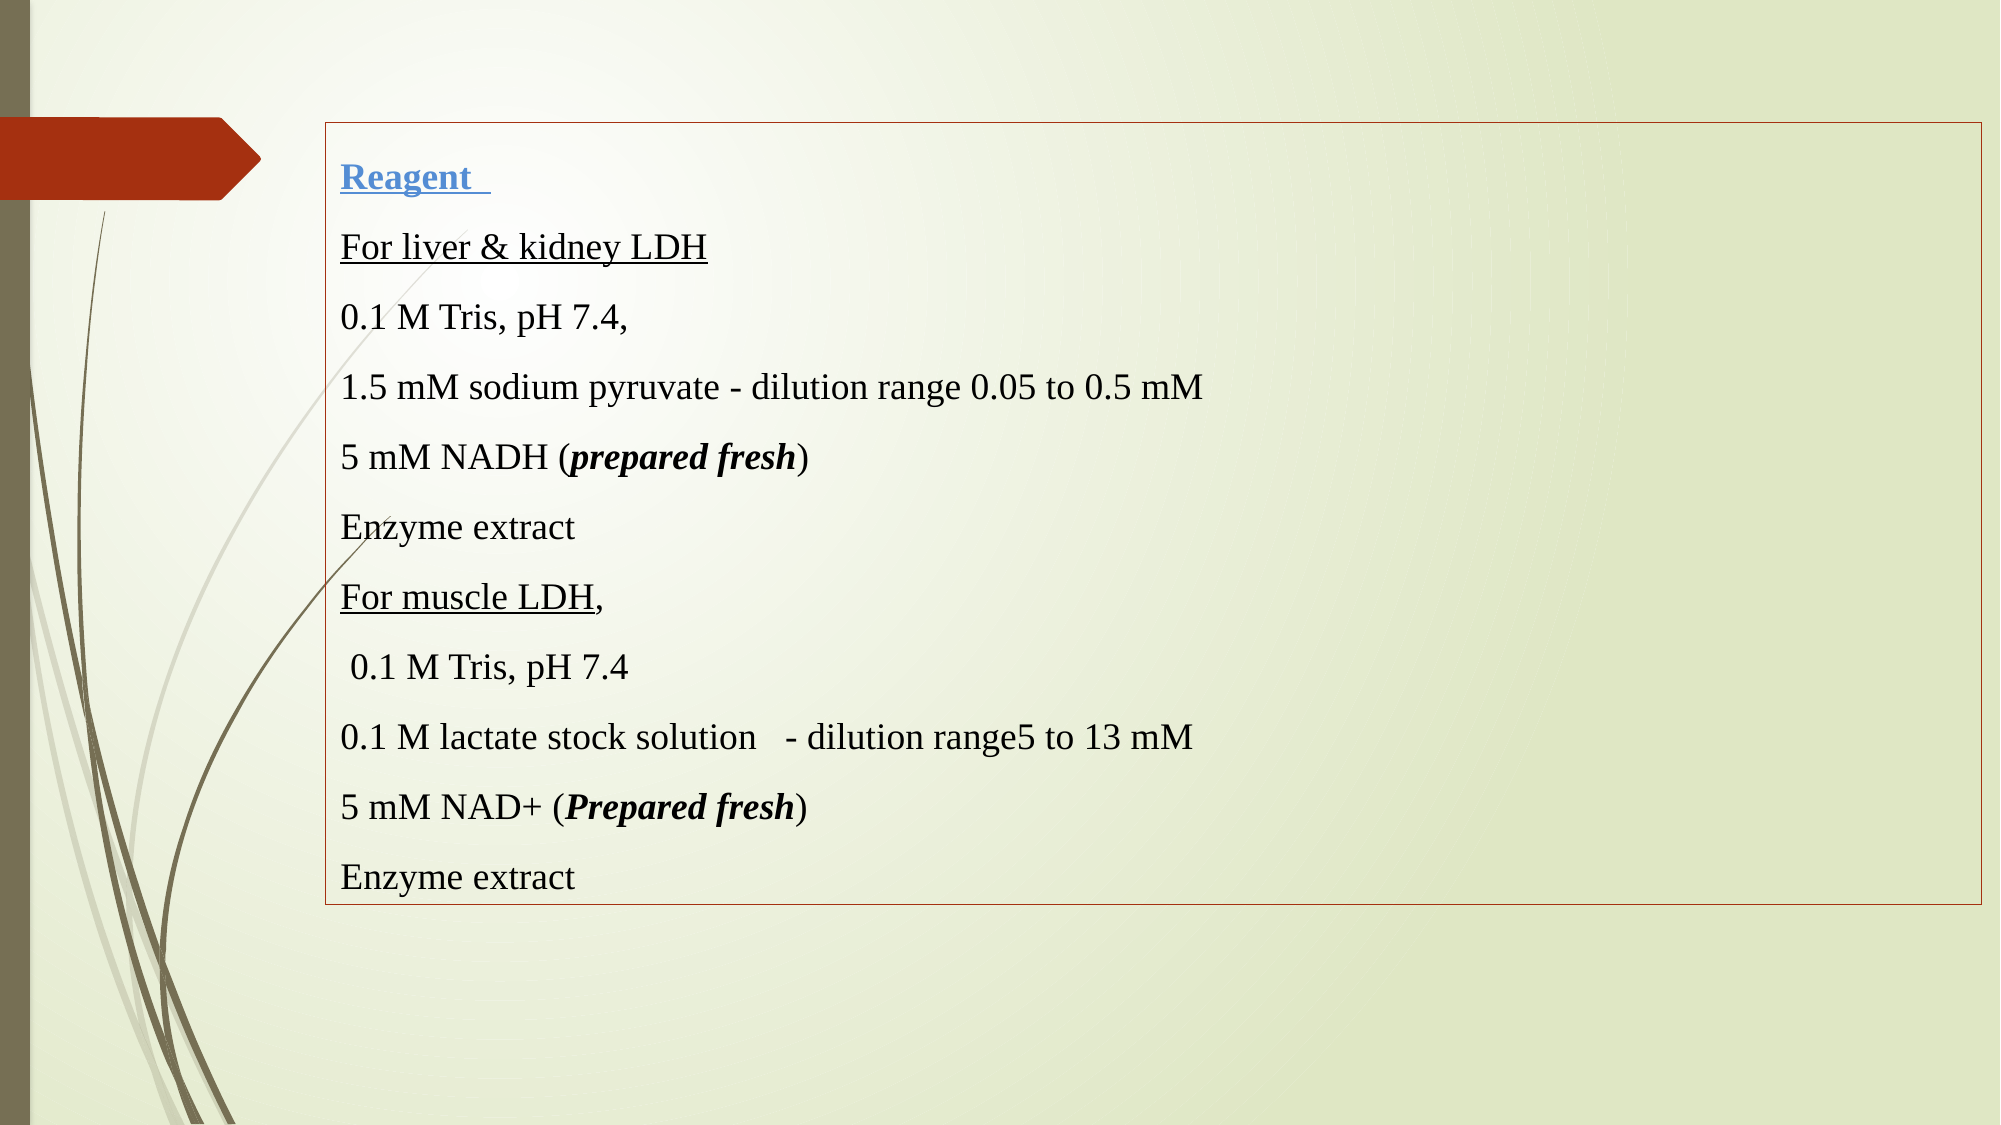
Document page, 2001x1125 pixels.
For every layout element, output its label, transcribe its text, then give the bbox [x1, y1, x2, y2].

text_box Reagent For liver & kidney LDH 0.1 M Tris, pH 7.4, 1.5 mM sodium pyruvate - dilution range 0.05 to 0.5 mM 5 mM NADH (prepared fresh) Enzyme extract For muscle LDH, 0.1 M Tris, pH 7.4 0.1 M lactate stock solution - dilution range5 to 13 mM 5 mM NAD+ (Prepared fresh) Enzyme extract [325, 122, 1982, 905]
